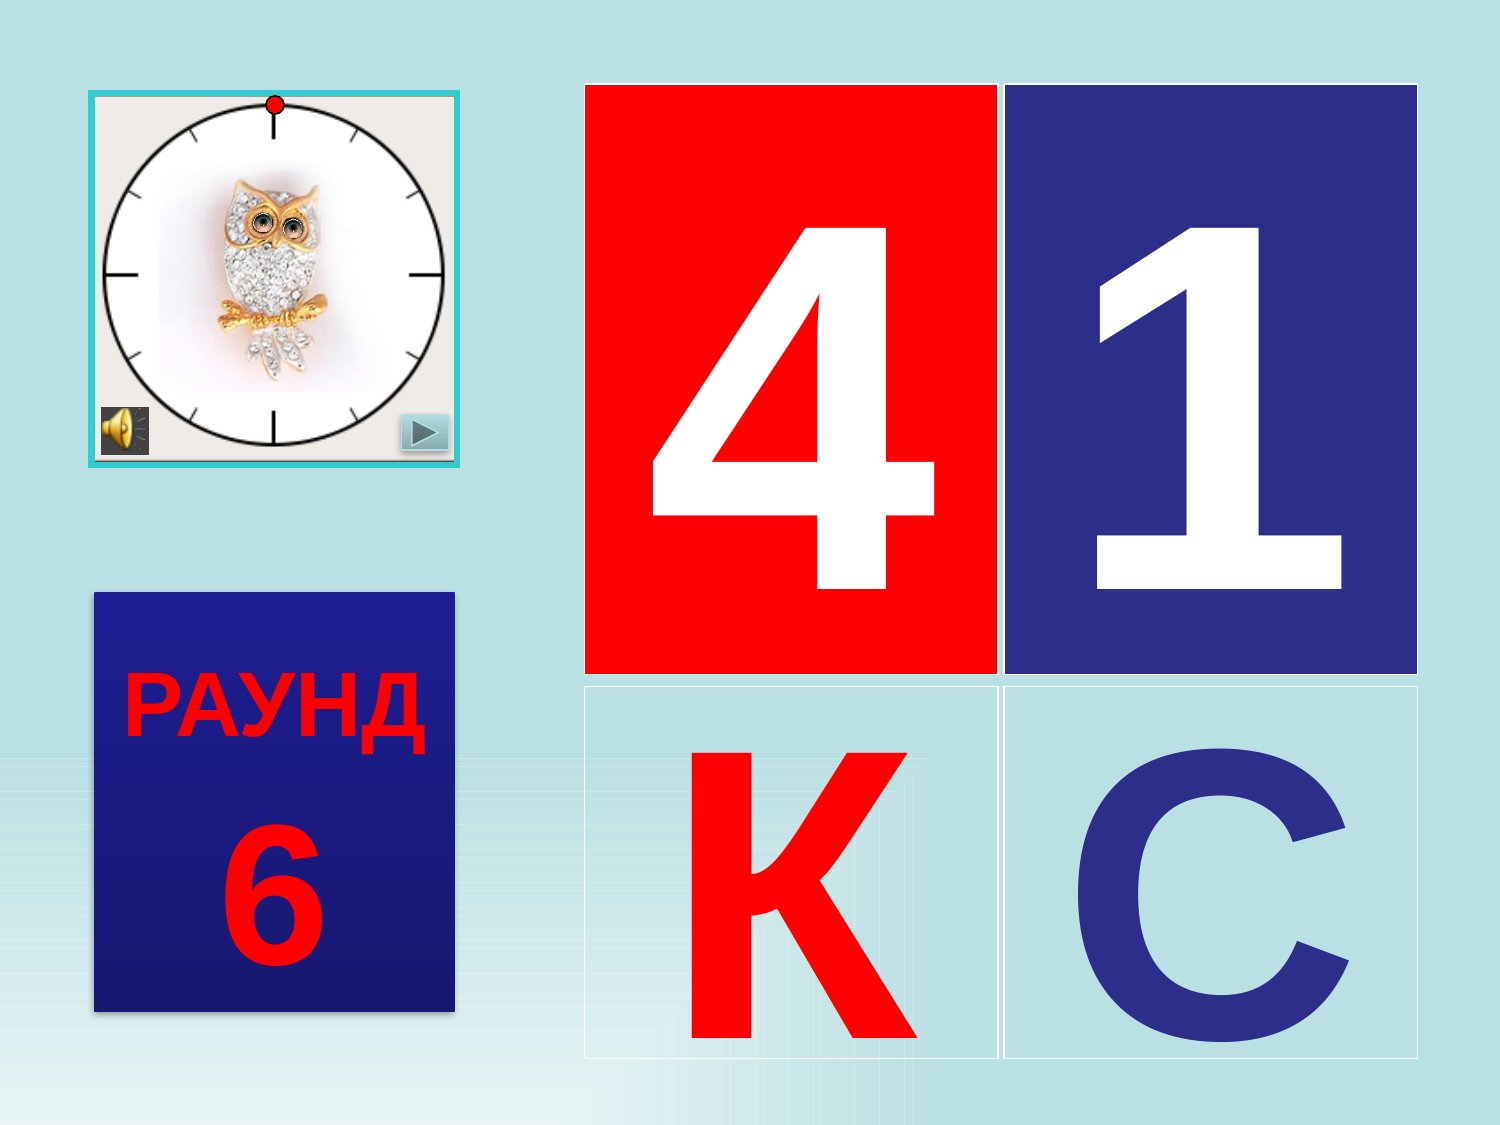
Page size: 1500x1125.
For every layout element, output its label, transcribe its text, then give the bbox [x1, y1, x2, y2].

text_box С [1004, 686, 1418, 1059]
text_box РАУНД 6 [94, 592, 455, 1012]
picture [95, 96, 454, 462]
text_box К [584, 686, 998, 1059]
text_box 4 [584, 84, 999, 675]
text_box 1 [1004, 84, 1418, 675]
